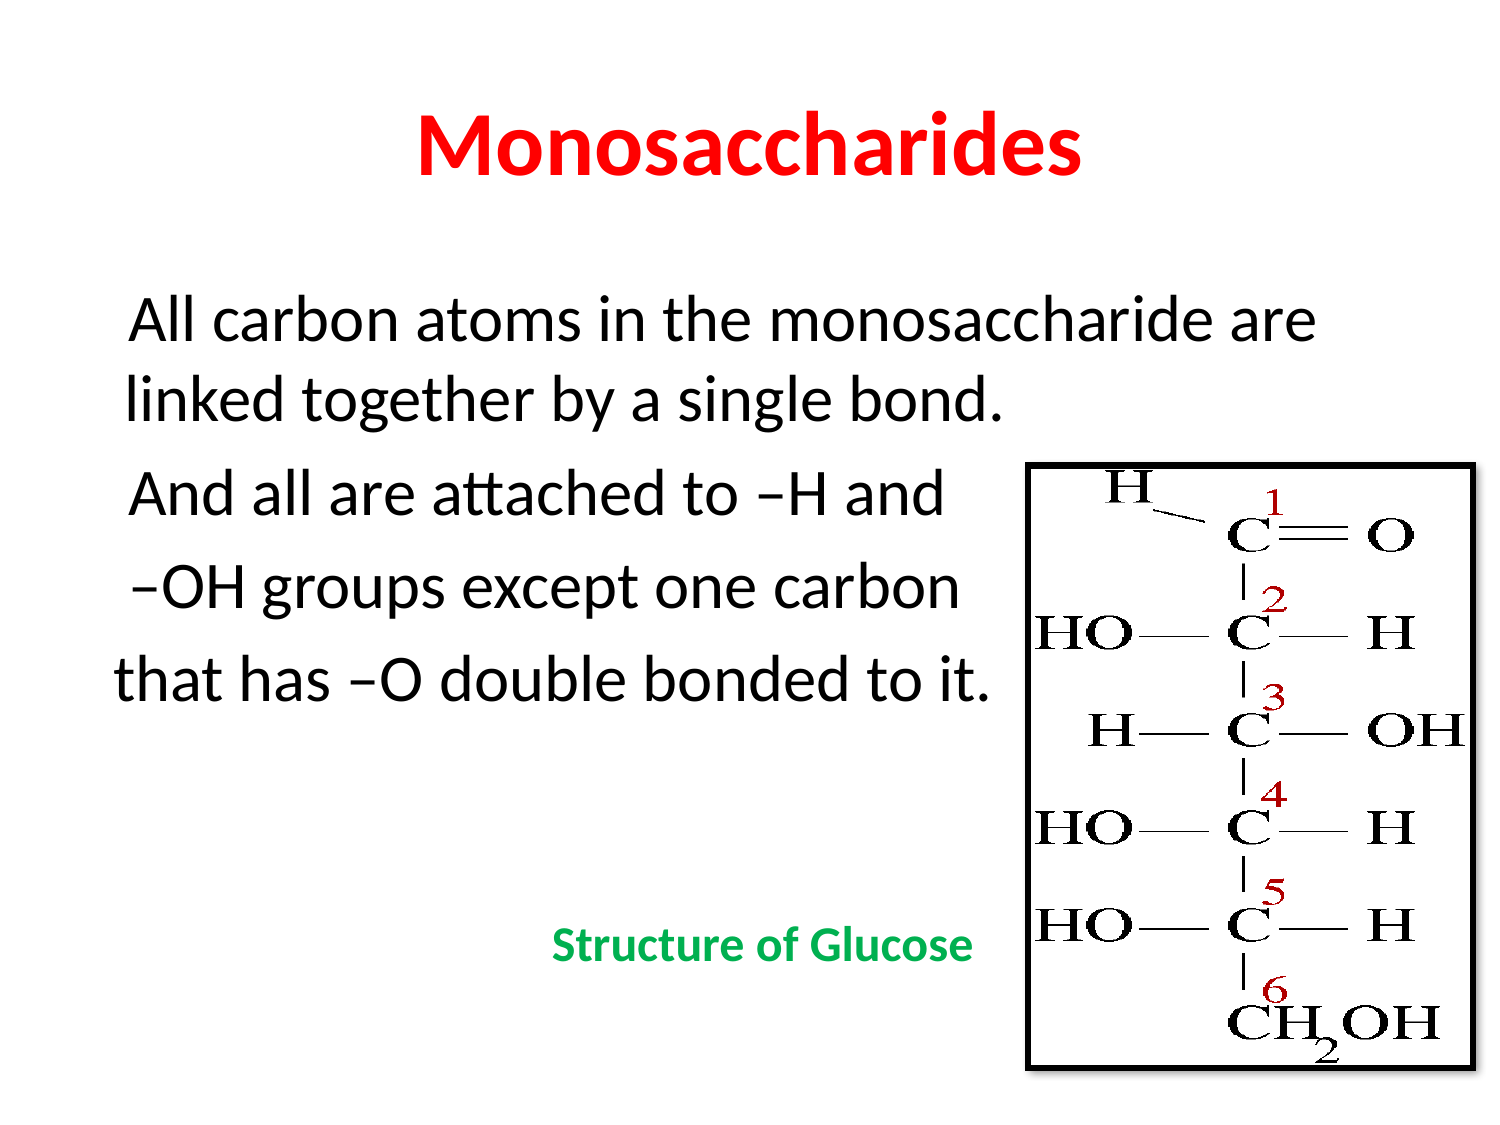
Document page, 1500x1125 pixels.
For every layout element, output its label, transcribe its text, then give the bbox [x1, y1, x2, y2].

title Monosaccharides [75, 45, 1425, 233]
list All carbon atoms in the monosaccharide are linked together by a single bond. And all are attached to –H and –OH groups except one carbon that has –O double bonded to it. Structure of Glucose [53, 267, 1404, 1010]
picture [1031, 468, 1471, 1065]
